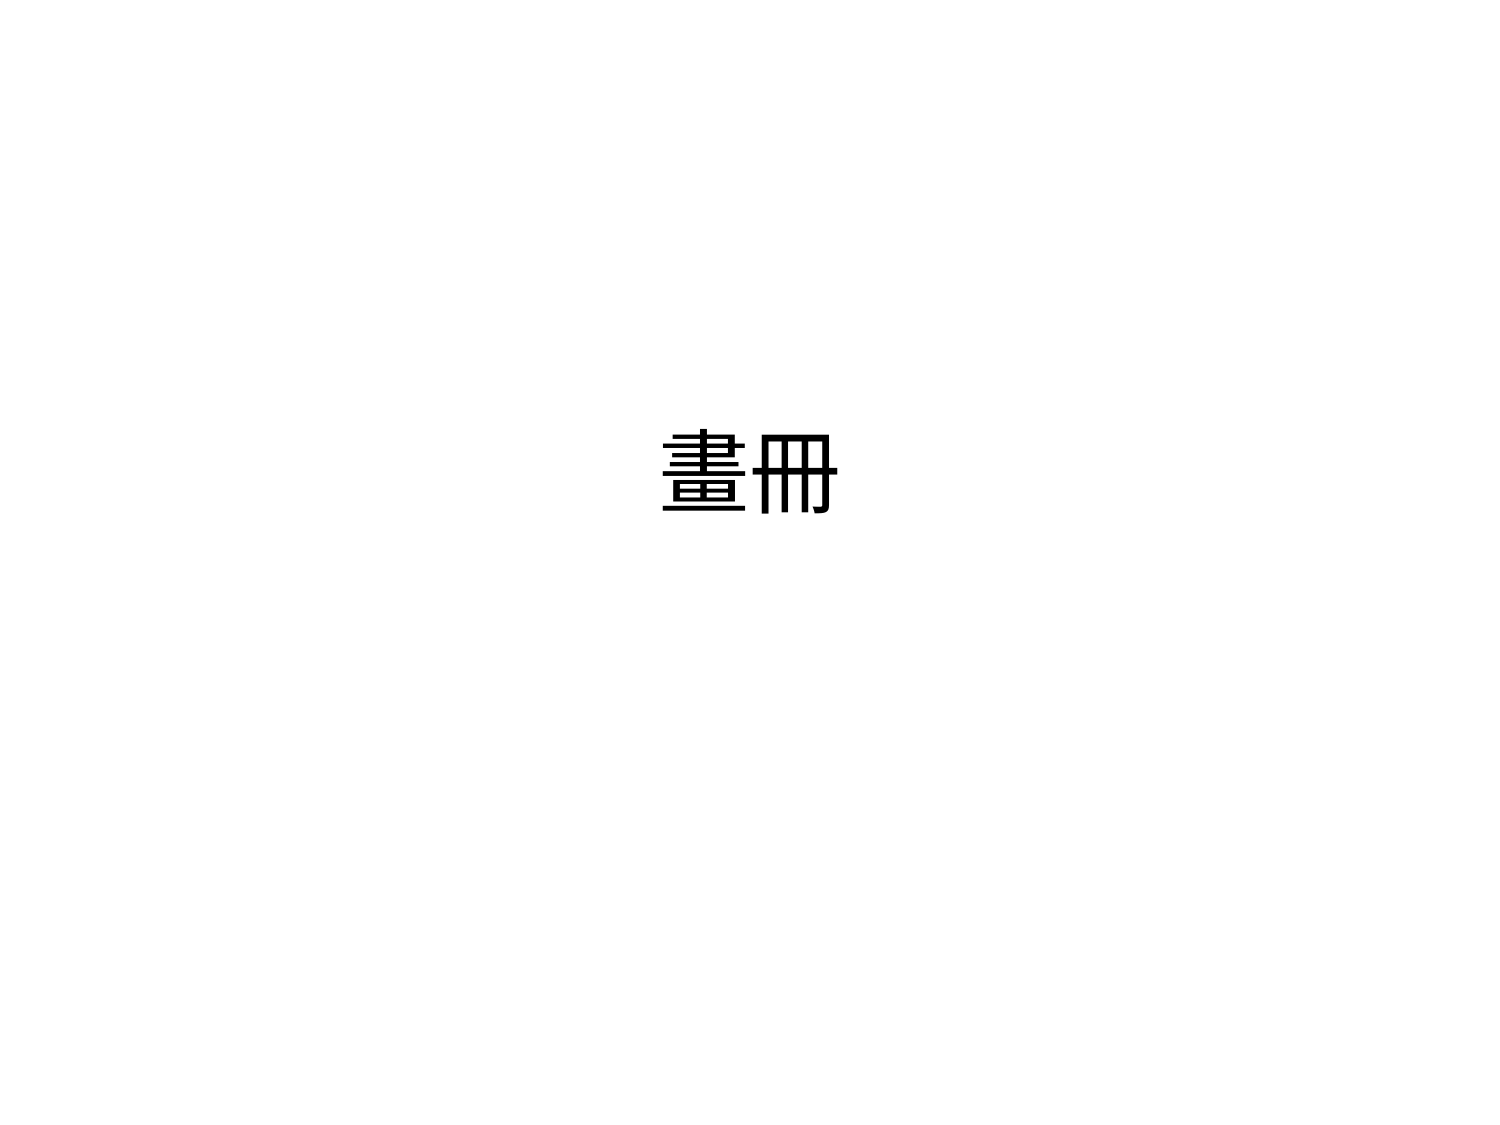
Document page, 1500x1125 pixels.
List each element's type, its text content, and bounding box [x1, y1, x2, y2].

title 畫冊 [112, 349, 1388, 591]
